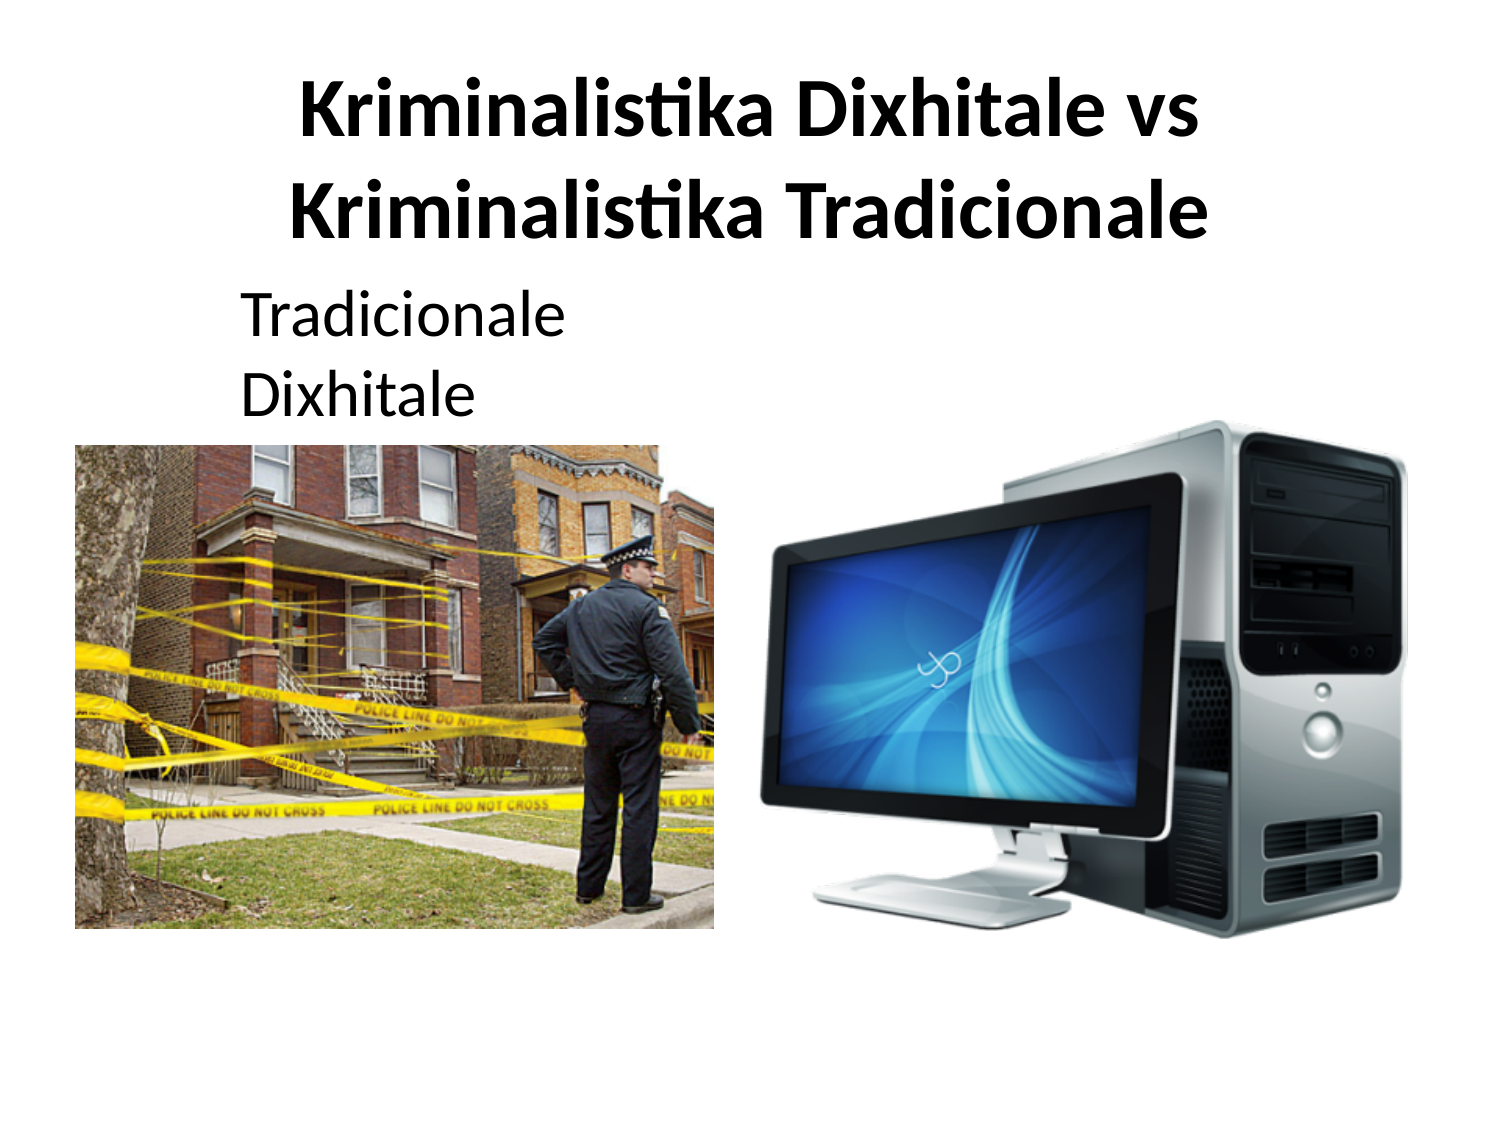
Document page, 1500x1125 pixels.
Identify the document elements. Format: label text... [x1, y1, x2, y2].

list Tradicionale Dixhitale [75, 262, 1425, 1005]
title Kriminalistika Dixhitale vs Kriminalistika Tradicionale [75, 45, 1425, 262]
picture [745, 320, 1422, 997]
picture [74, 445, 714, 929]
